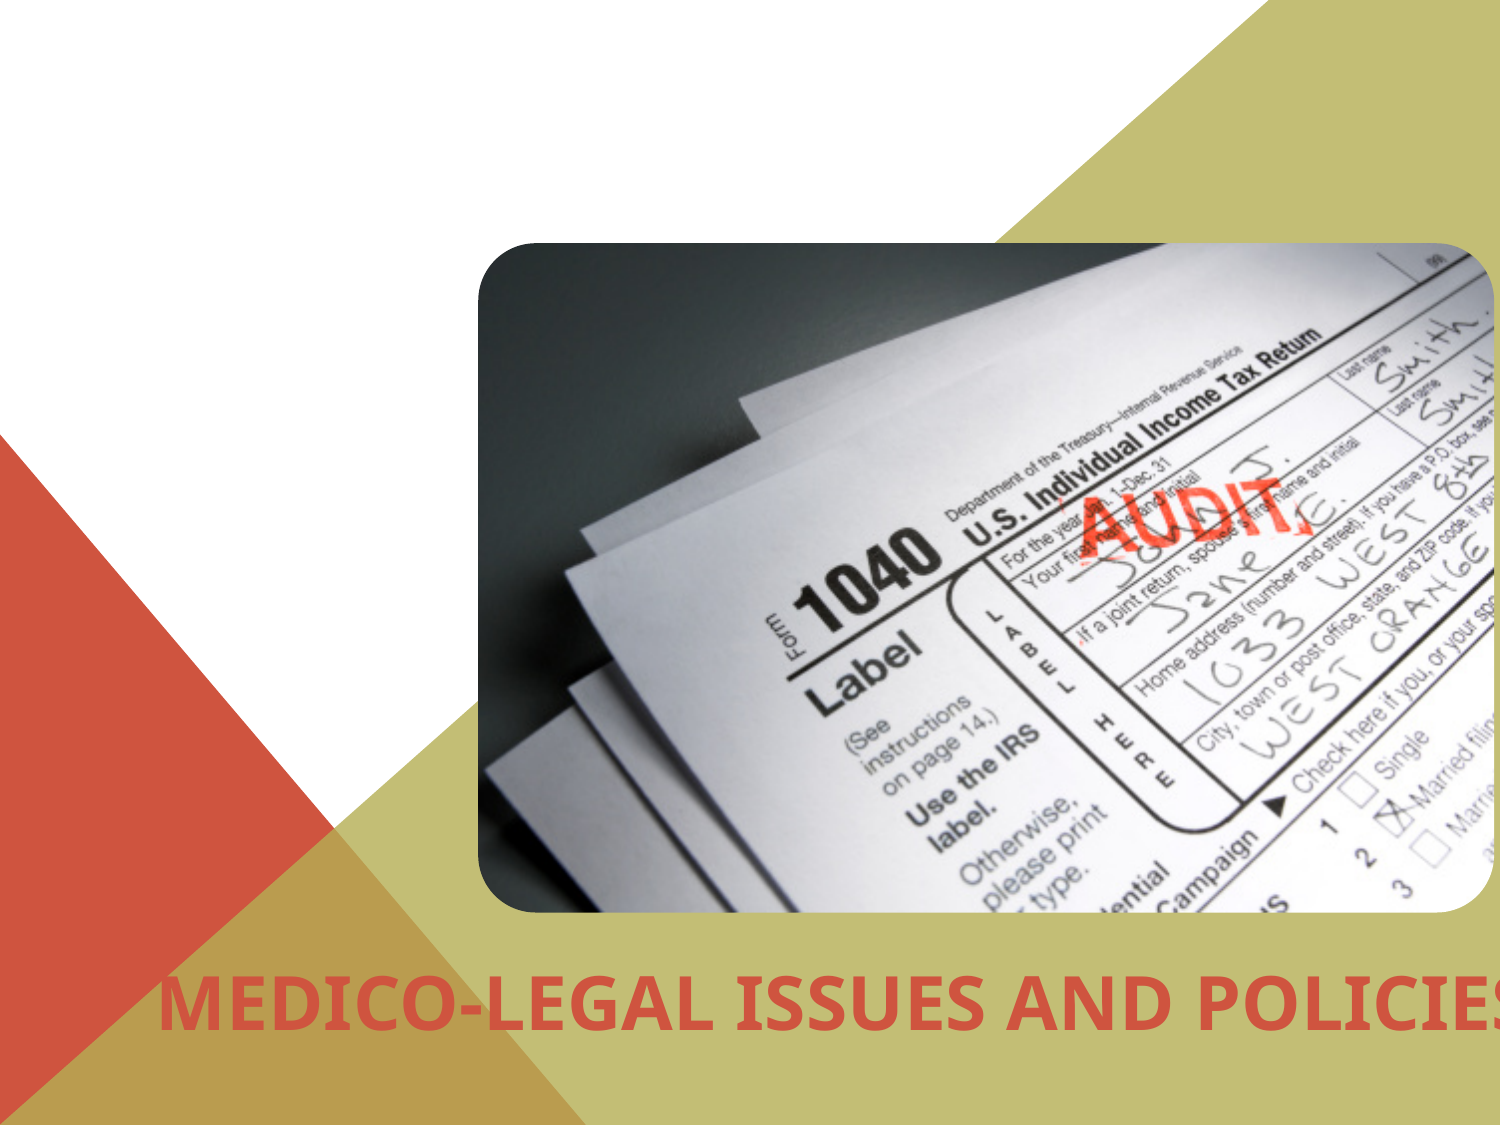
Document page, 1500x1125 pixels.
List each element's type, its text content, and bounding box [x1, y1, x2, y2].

title Medico-Legal issues and policies [124, 805, 1500, 1047]
picture [477, 242, 1495, 913]
